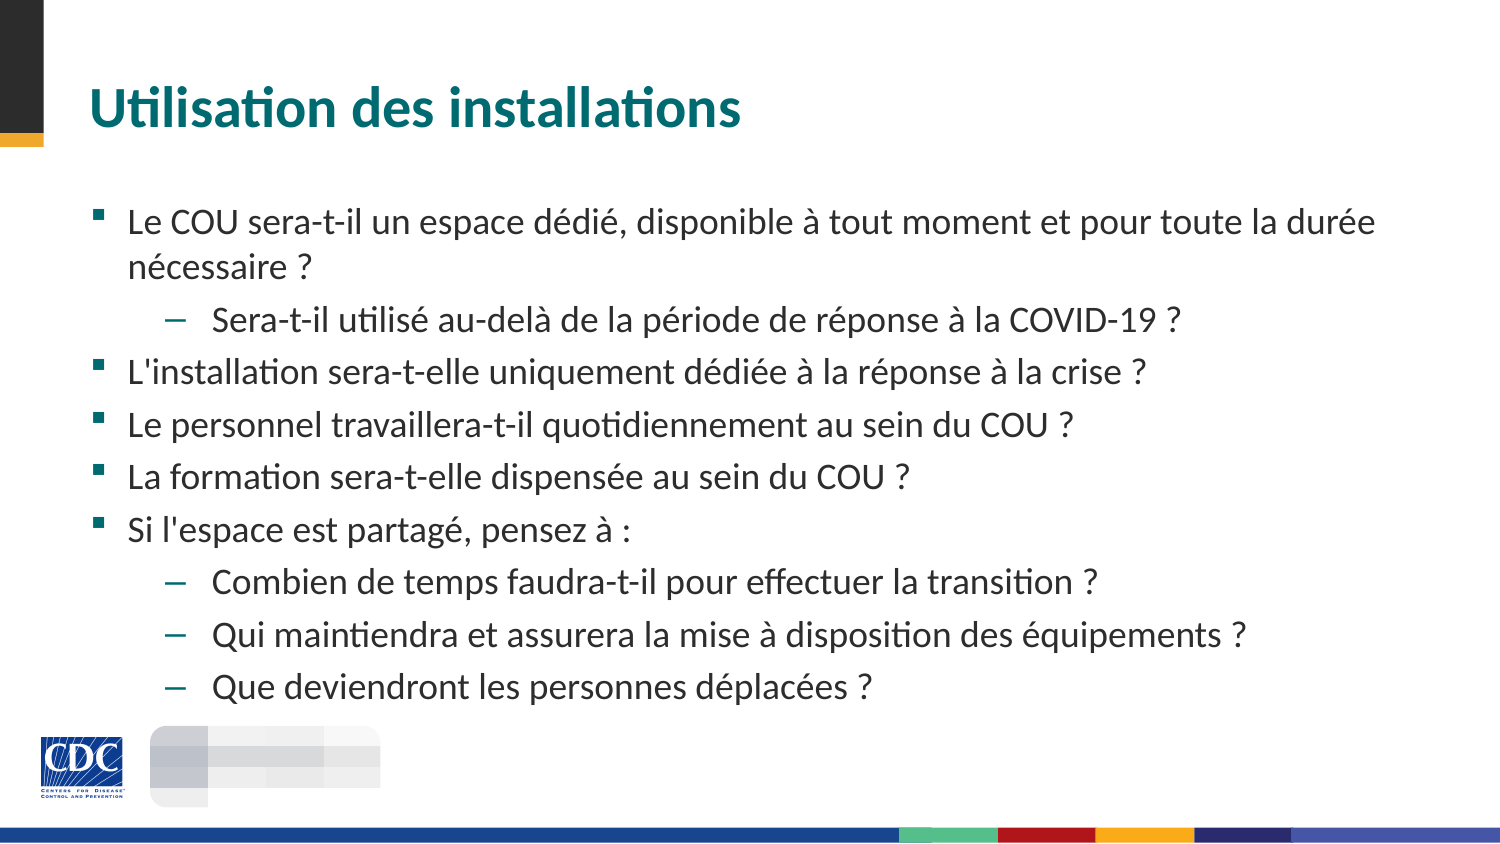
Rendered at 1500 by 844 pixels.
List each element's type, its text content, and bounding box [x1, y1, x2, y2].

title Utilisation des installations [75, 33, 1425, 147]
picture [41, 737, 125, 798]
list Le COU sera-t-il un espace dédié, disponible à tout moment et pour toute la durée nécessaire ? Sera-t-il utilisé au-delà de la période de réponse à la COVID-19 ? L'installation sera-t-elle uniquement dédiée à la réponse à la crise ? Le personnel travaillera-t-il quotidiennement au sein du COU ? La formation sera-t-elle dispensée au sein du COU ? Si l'espace est partagé, pensez à : Combien de temps faudra-t-il pour effectuer la transition ? Qui maintiendra et assurera la mise à disposition des équipements ? Que deviendront les personnes déplacées ? [75, 190, 1414, 739]
